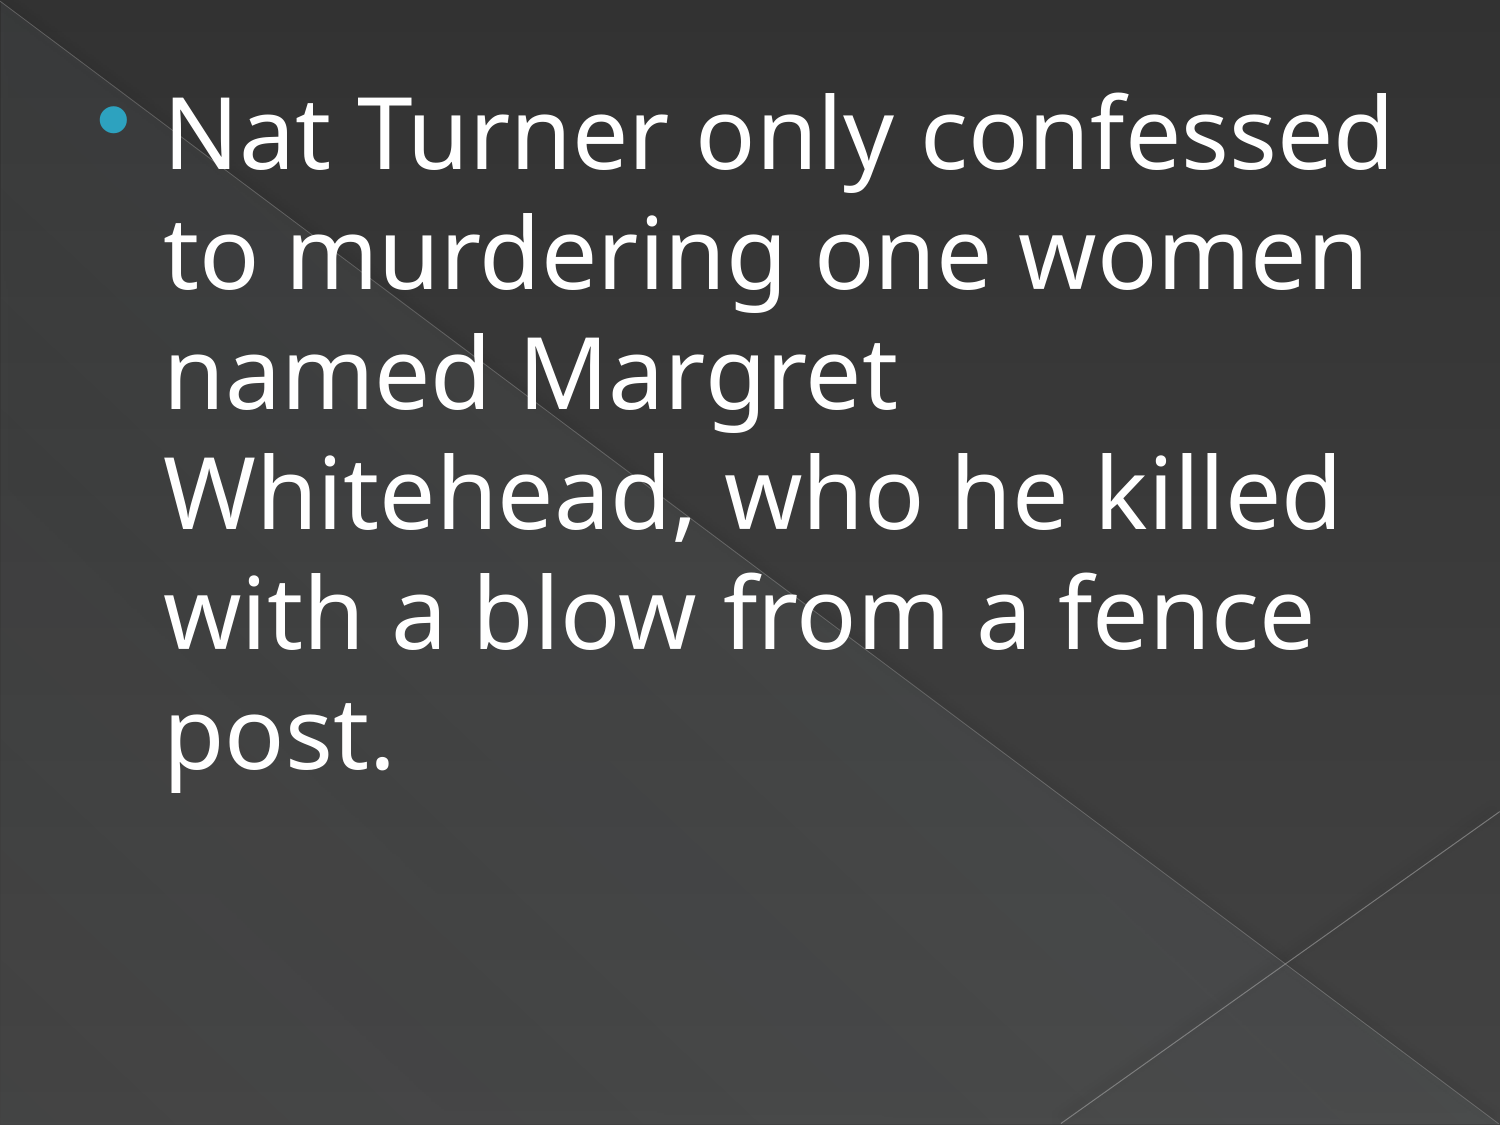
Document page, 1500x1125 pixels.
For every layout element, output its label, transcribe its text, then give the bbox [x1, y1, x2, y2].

list Nat Turner only confessed to murdering one women named Margret Whitehead, who he killed with a blow from a fence post. [75, 62, 1425, 813]
